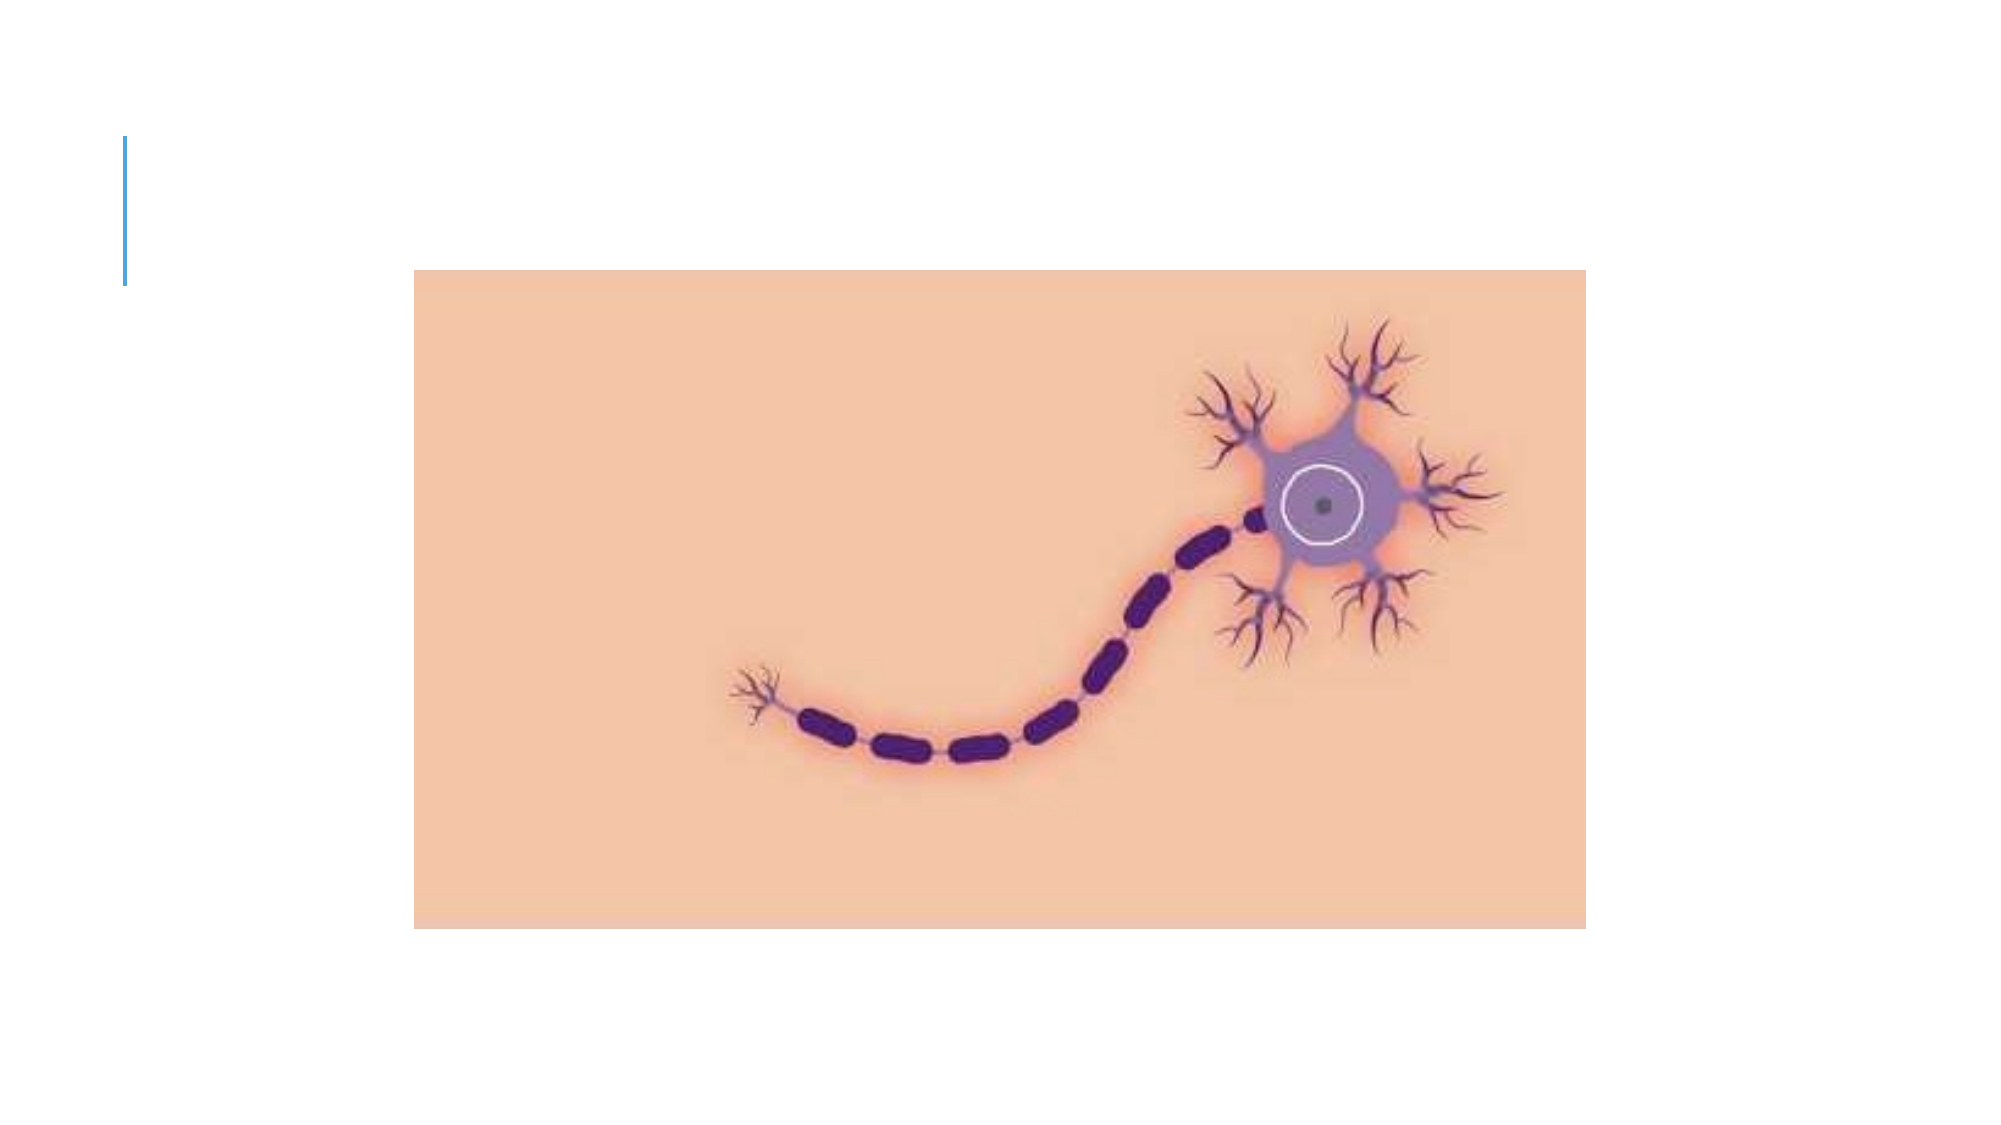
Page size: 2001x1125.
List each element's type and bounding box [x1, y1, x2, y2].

list [413, 269, 1587, 930]
